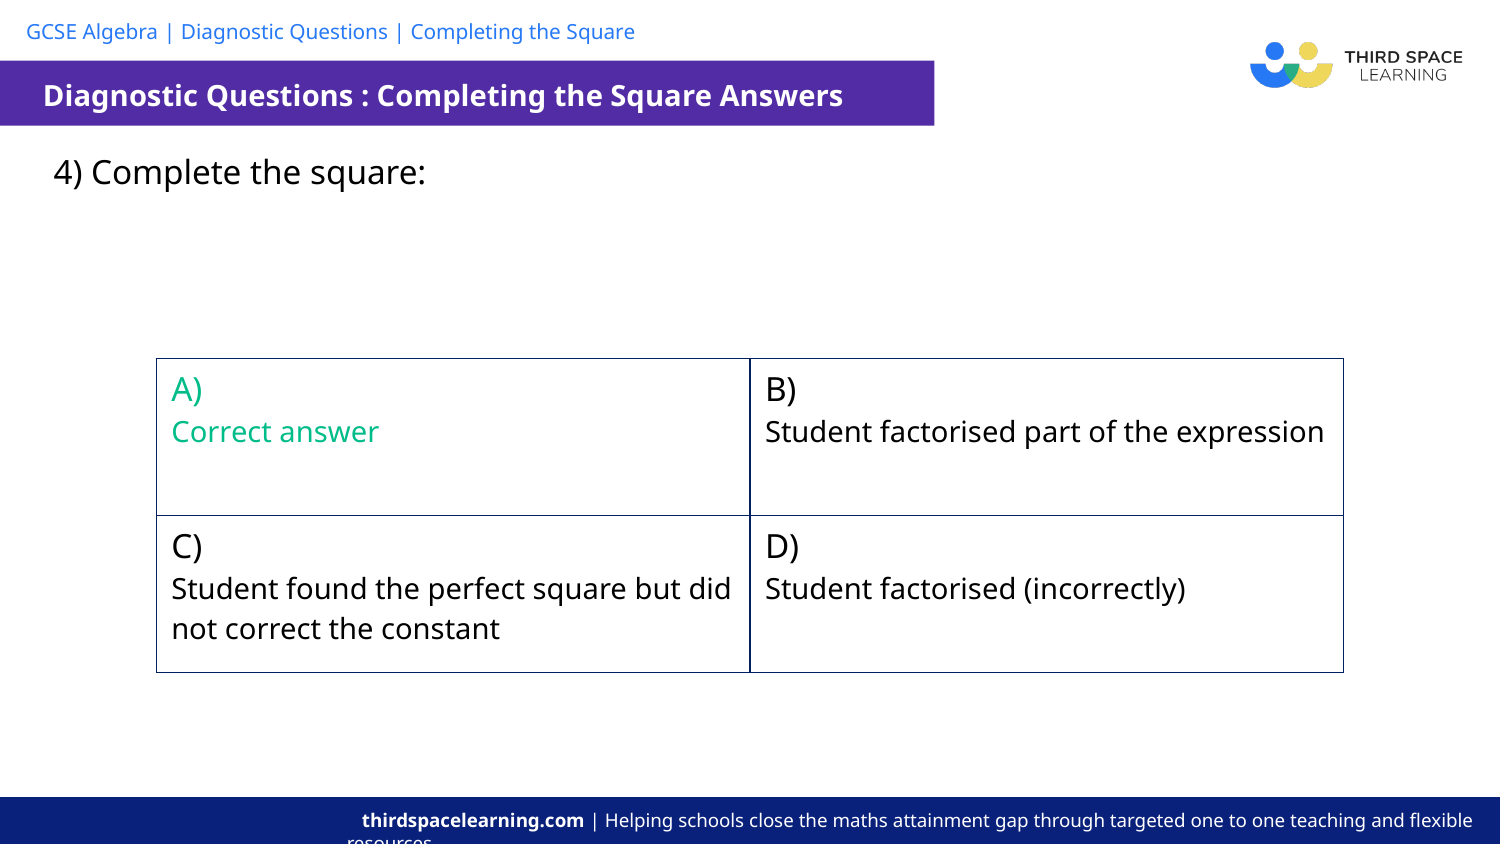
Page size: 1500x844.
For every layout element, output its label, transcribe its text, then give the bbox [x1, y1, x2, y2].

text_box Diagnostic Questions : Completing the Square Answers [27, 61, 933, 127]
picture [1250, 33, 1465, 99]
